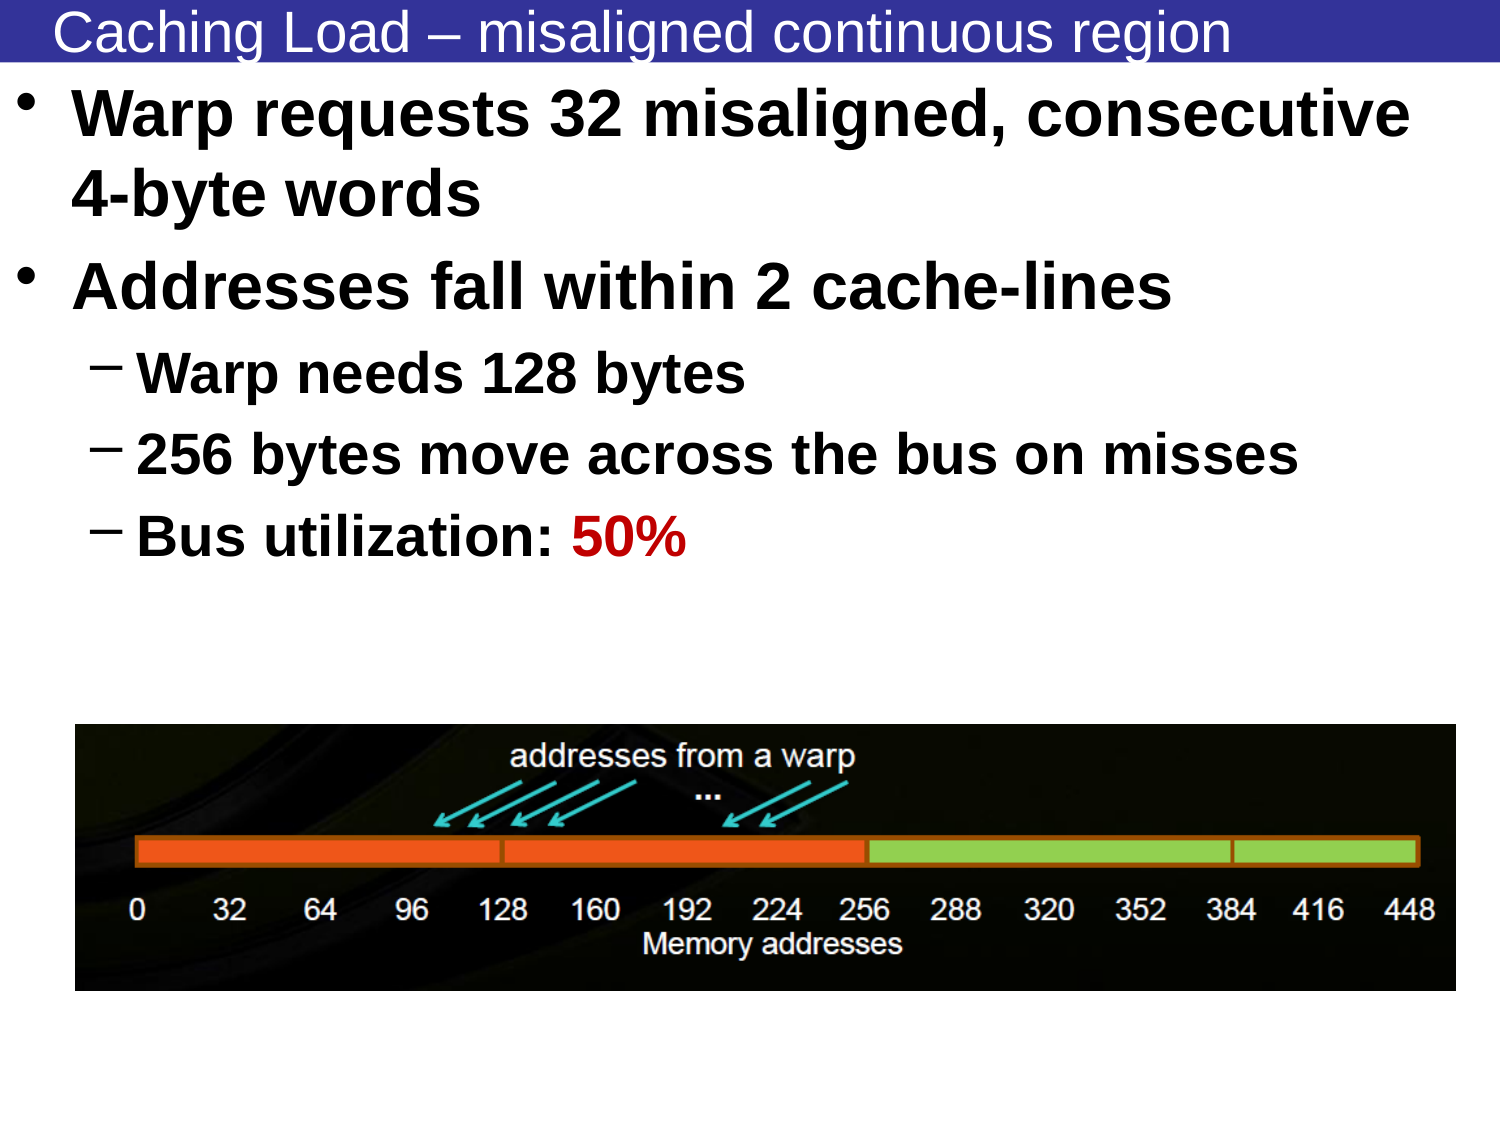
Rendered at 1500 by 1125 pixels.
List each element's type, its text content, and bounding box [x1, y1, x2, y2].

title Caching Load – misaligned continuous region [37, 7, 1426, 51]
list Warp requests 32 misaligned, consecutive 4-byte words Addresses fall within 2 cache-lines Warp needs 128 bytes 256 bytes move across the bus on misses Bus utilization: 50% [0, 62, 1500, 588]
picture [74, 724, 1456, 991]
